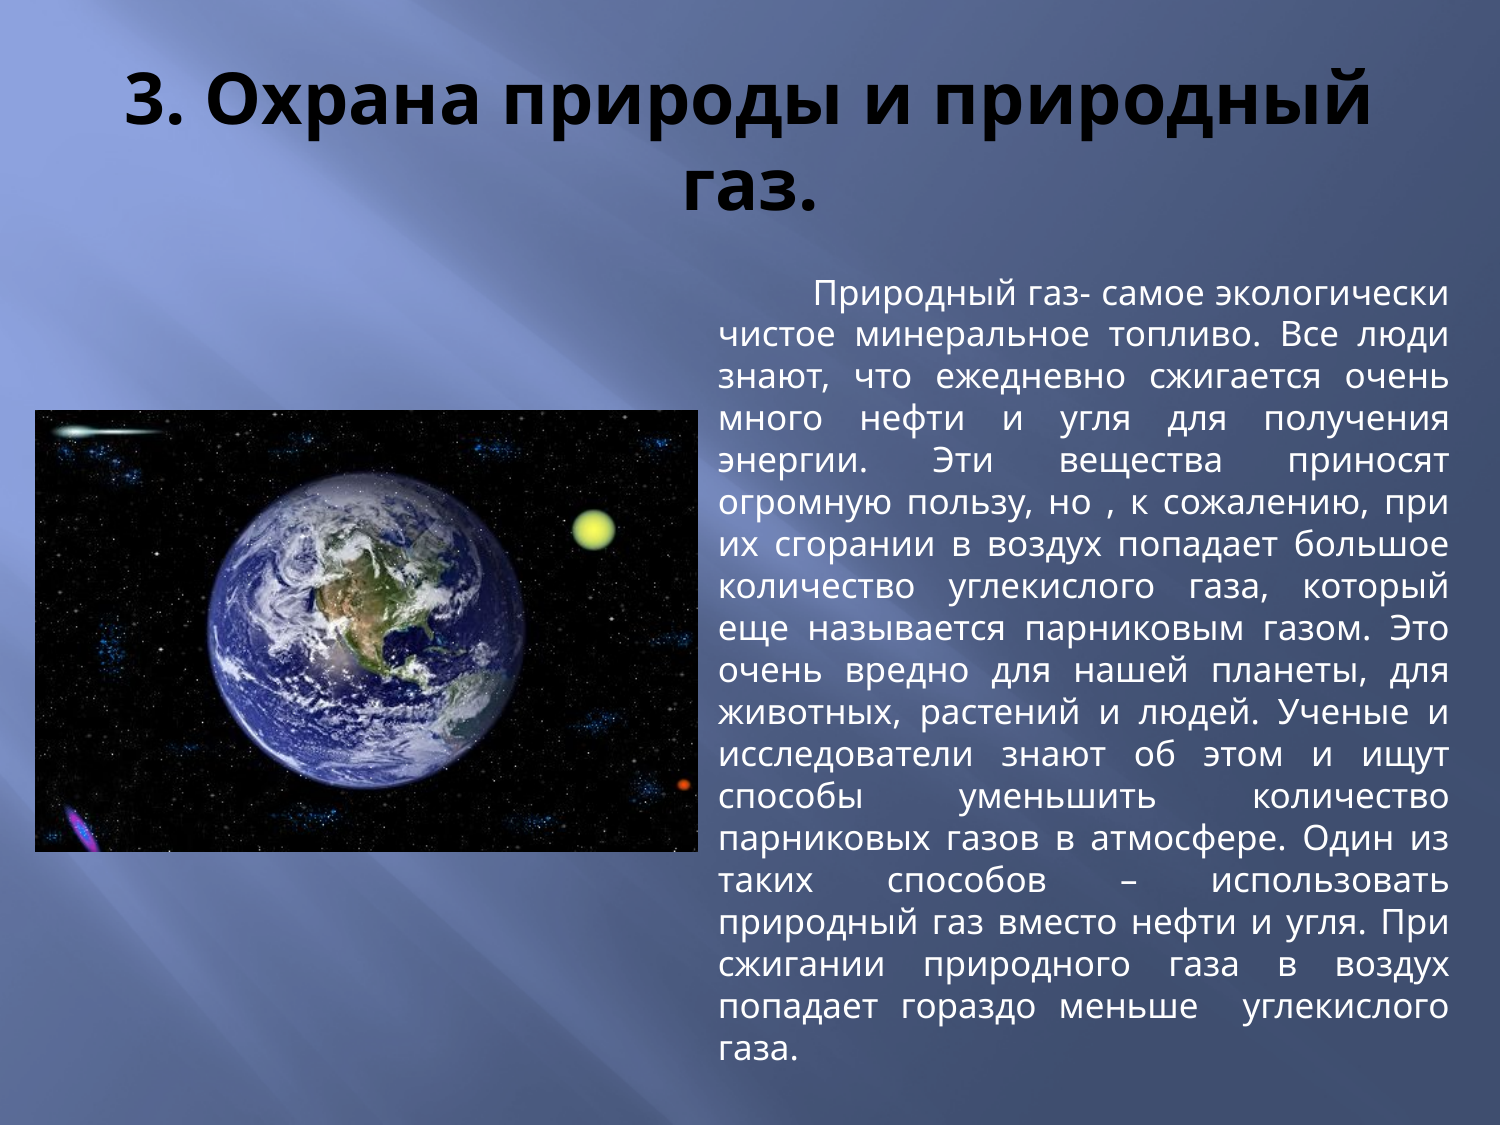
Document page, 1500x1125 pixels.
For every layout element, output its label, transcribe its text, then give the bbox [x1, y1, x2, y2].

title 3. Охрана природы и природный газ. [75, 45, 1425, 233]
list Природный газ- самое экологически чистое минеральное топливо. Все люди знают, что ежедневно сжигается очень много нефти и угля для получения энергии. Эти вещества приносят огромную пользу, но , к сожалению, при их сгорании в воздух попадает большое количество углекислого газа, который еще называется парниковым газом. Это очень вредно для нашей планеты, для животных, растений и людей. Ученые и исследователи знают об этом и ищут способы уменьшить количество парниковых газов в атмосфере. Один из таких способов – использовать природный газ вместо нефти и угля. При сжигании природного газа в воздух попадает гораздо меньше углекислого газа. [703, 262, 1465, 1090]
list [34, 409, 698, 852]
